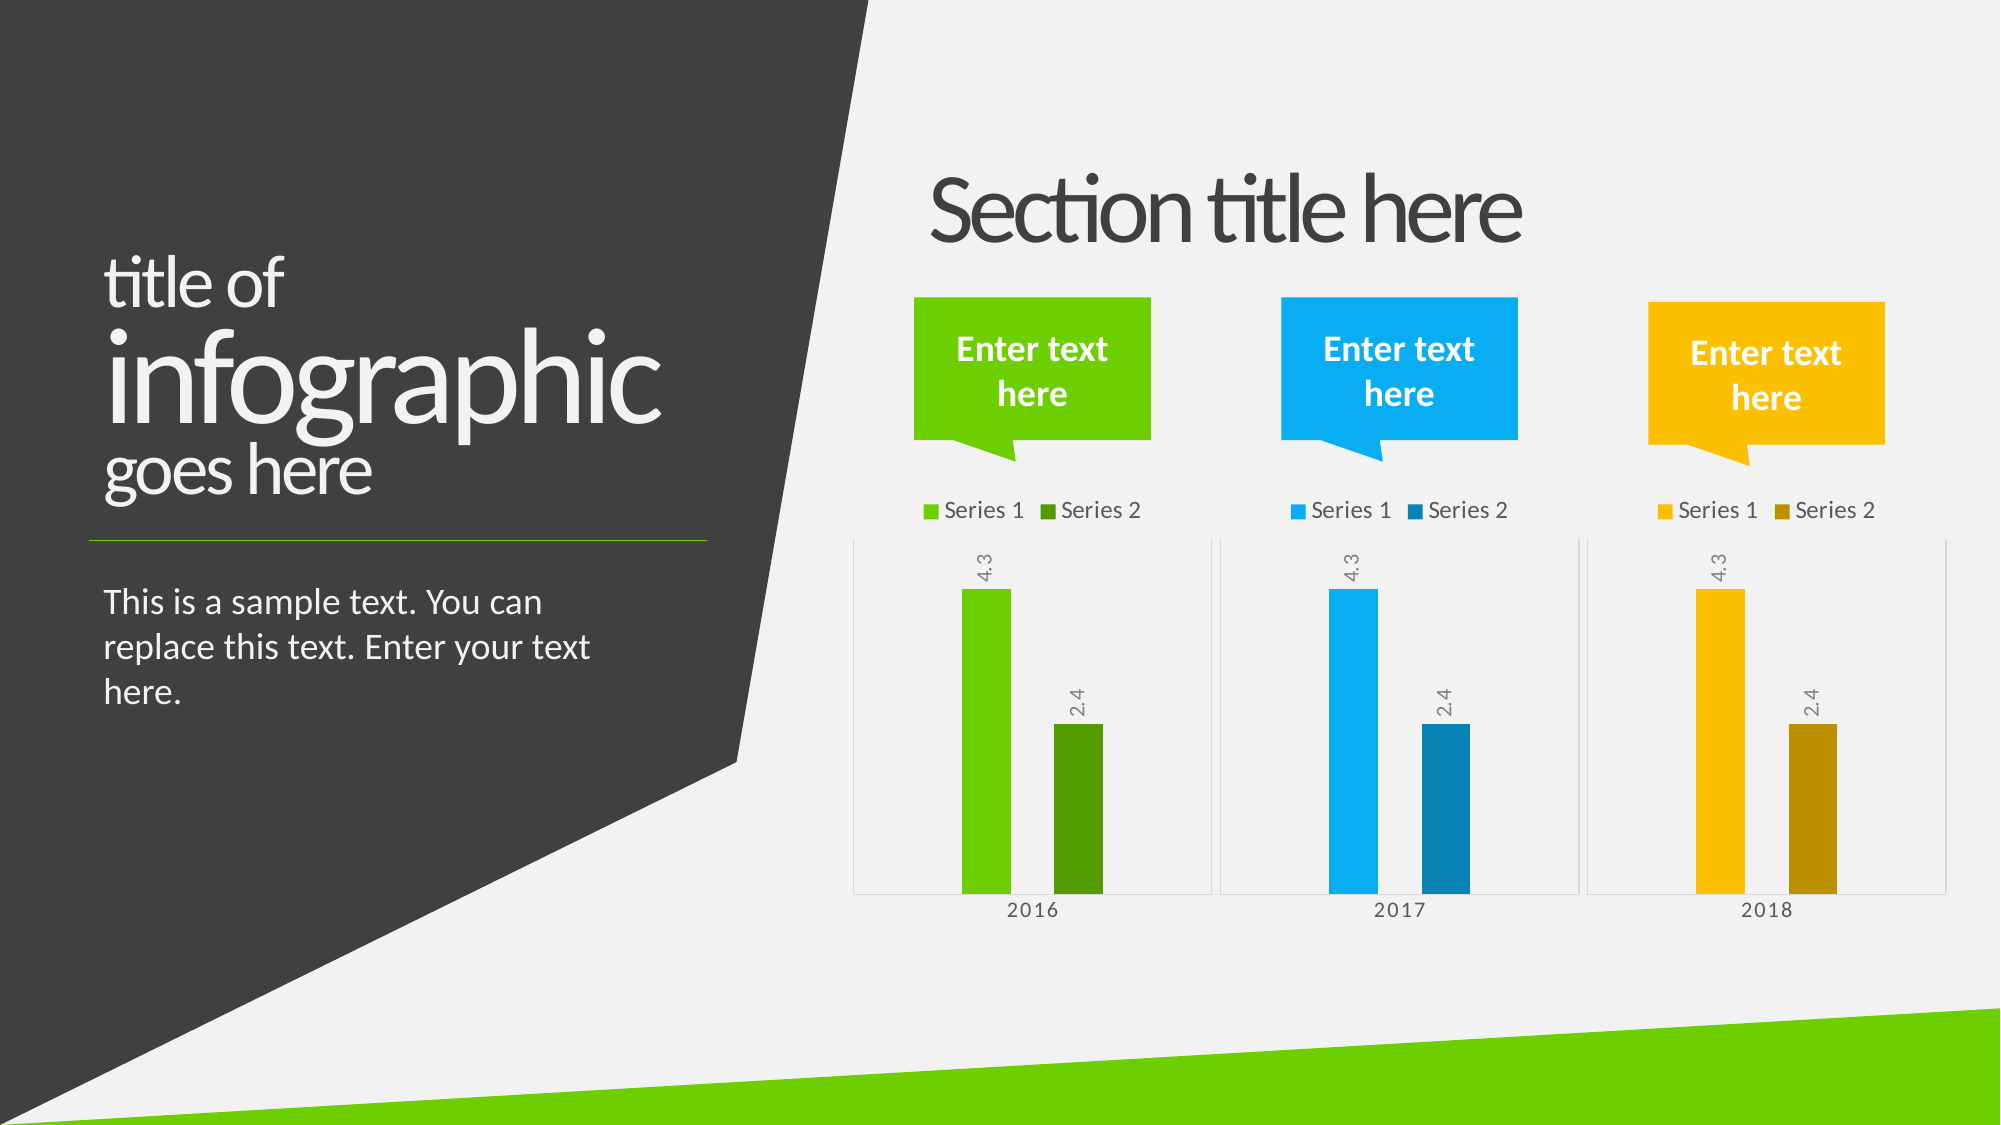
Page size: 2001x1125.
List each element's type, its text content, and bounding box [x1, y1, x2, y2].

text_box goes here [88, 411, 655, 517]
text_box [0, 0, 870, 1123]
text_box Section title here [914, 135, 1885, 270]
text_box Enter text here [1647, 300, 1886, 468]
text_box title of [88, 225, 655, 331]
text_box Enter text here [1280, 296, 1519, 464]
chart [845, 482, 1954, 933]
text_box Enter text here [913, 296, 1152, 464]
text_box [0, 1007, 2000, 1125]
text_box infographic [88, 278, 749, 459]
text_box This is a sample text. You can replace this text. Enter your text here. [88, 570, 665, 720]
